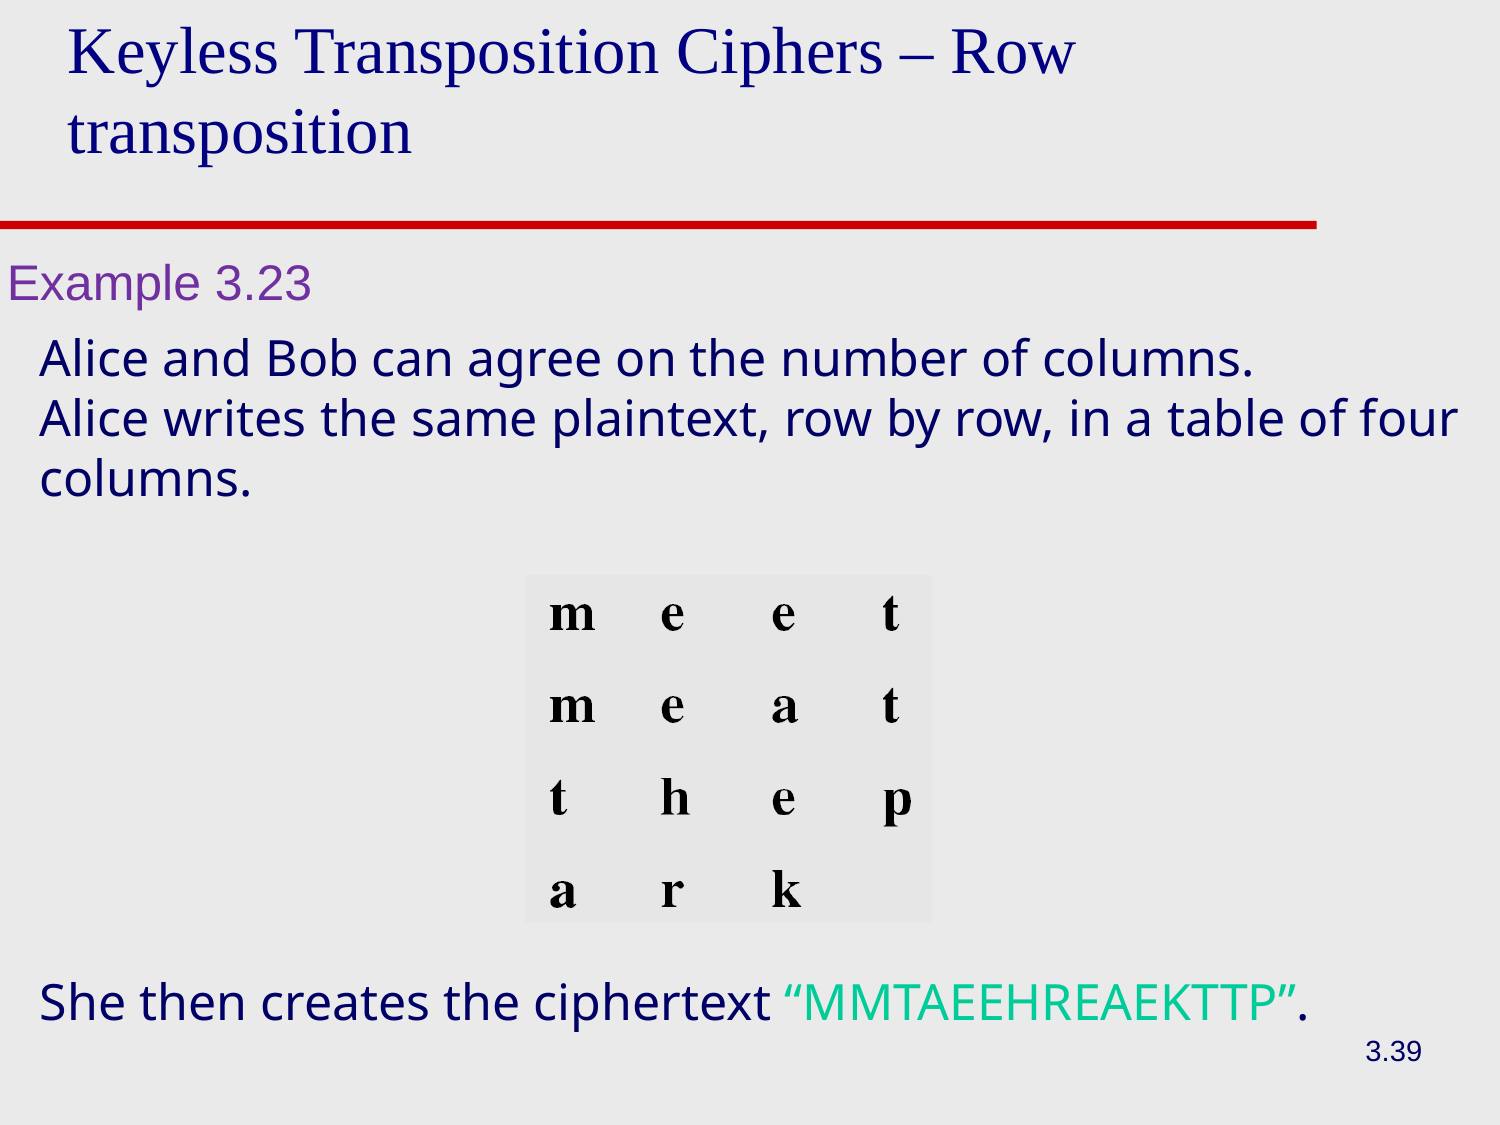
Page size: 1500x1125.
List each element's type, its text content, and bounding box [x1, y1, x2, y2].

text_box She then creates the ciphertext “MMTAEEHREAEKTTP”. [24, 962, 1475, 1038]
picture [524, 574, 933, 922]
slide_number 3.39 [1124, 1038, 1438, 1088]
text_box Example 3.23 [0, 243, 327, 319]
text_box Keyless Transposition Ciphers – Row transposition [53, 0, 1447, 182]
text_box Alice and Bob can agree on the number of columns. Alice writes the same plaintext, row by row, in a table of four columns. [24, 318, 1475, 514]
